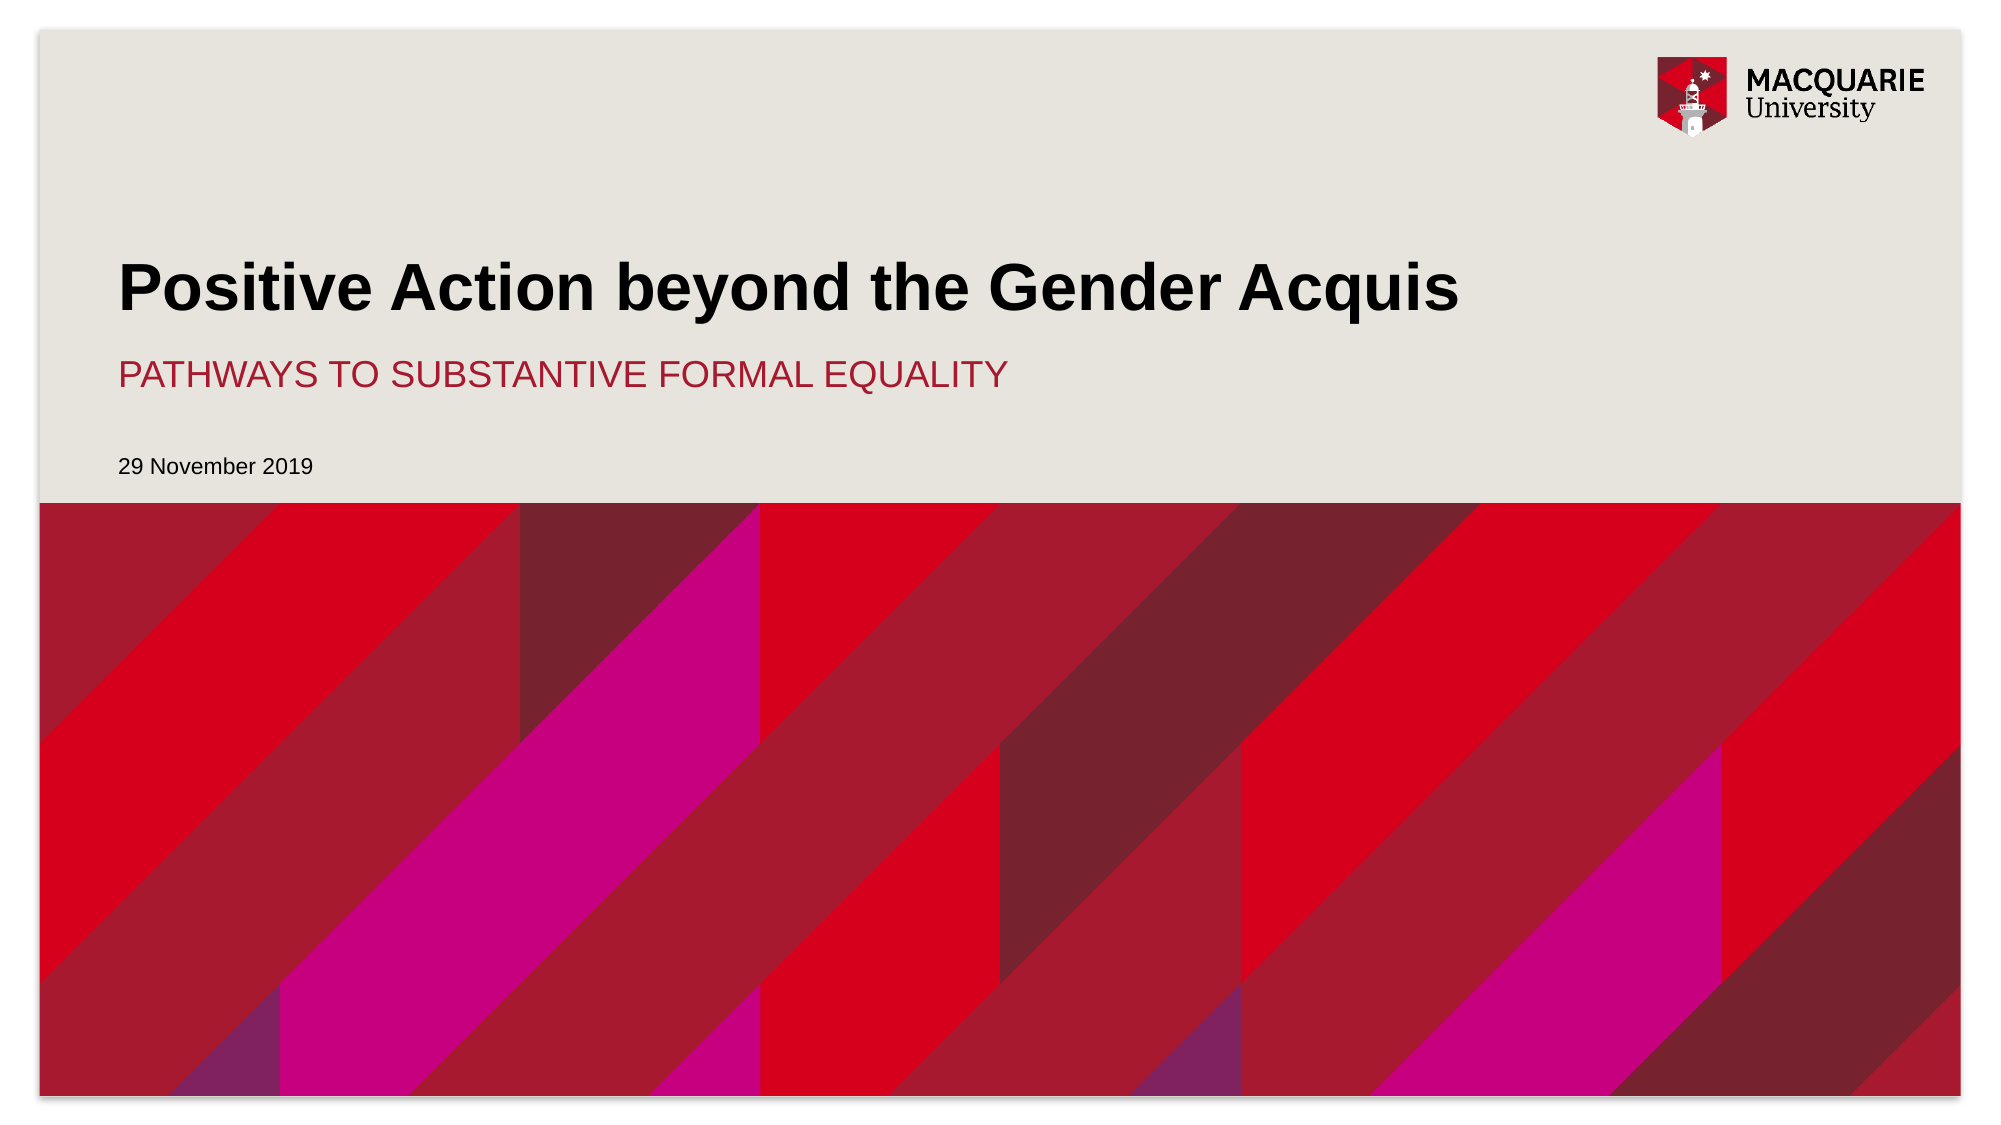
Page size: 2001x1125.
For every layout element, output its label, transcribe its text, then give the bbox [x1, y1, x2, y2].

list 29 November 2019 [118, 451, 1132, 498]
picture [39, 503, 1961, 1096]
picture [1623, 29, 1958, 155]
list pathways to substantive FORMAL equality [118, 350, 1520, 433]
title Positive Action beyond the Gender Acquis [118, 243, 1520, 350]
